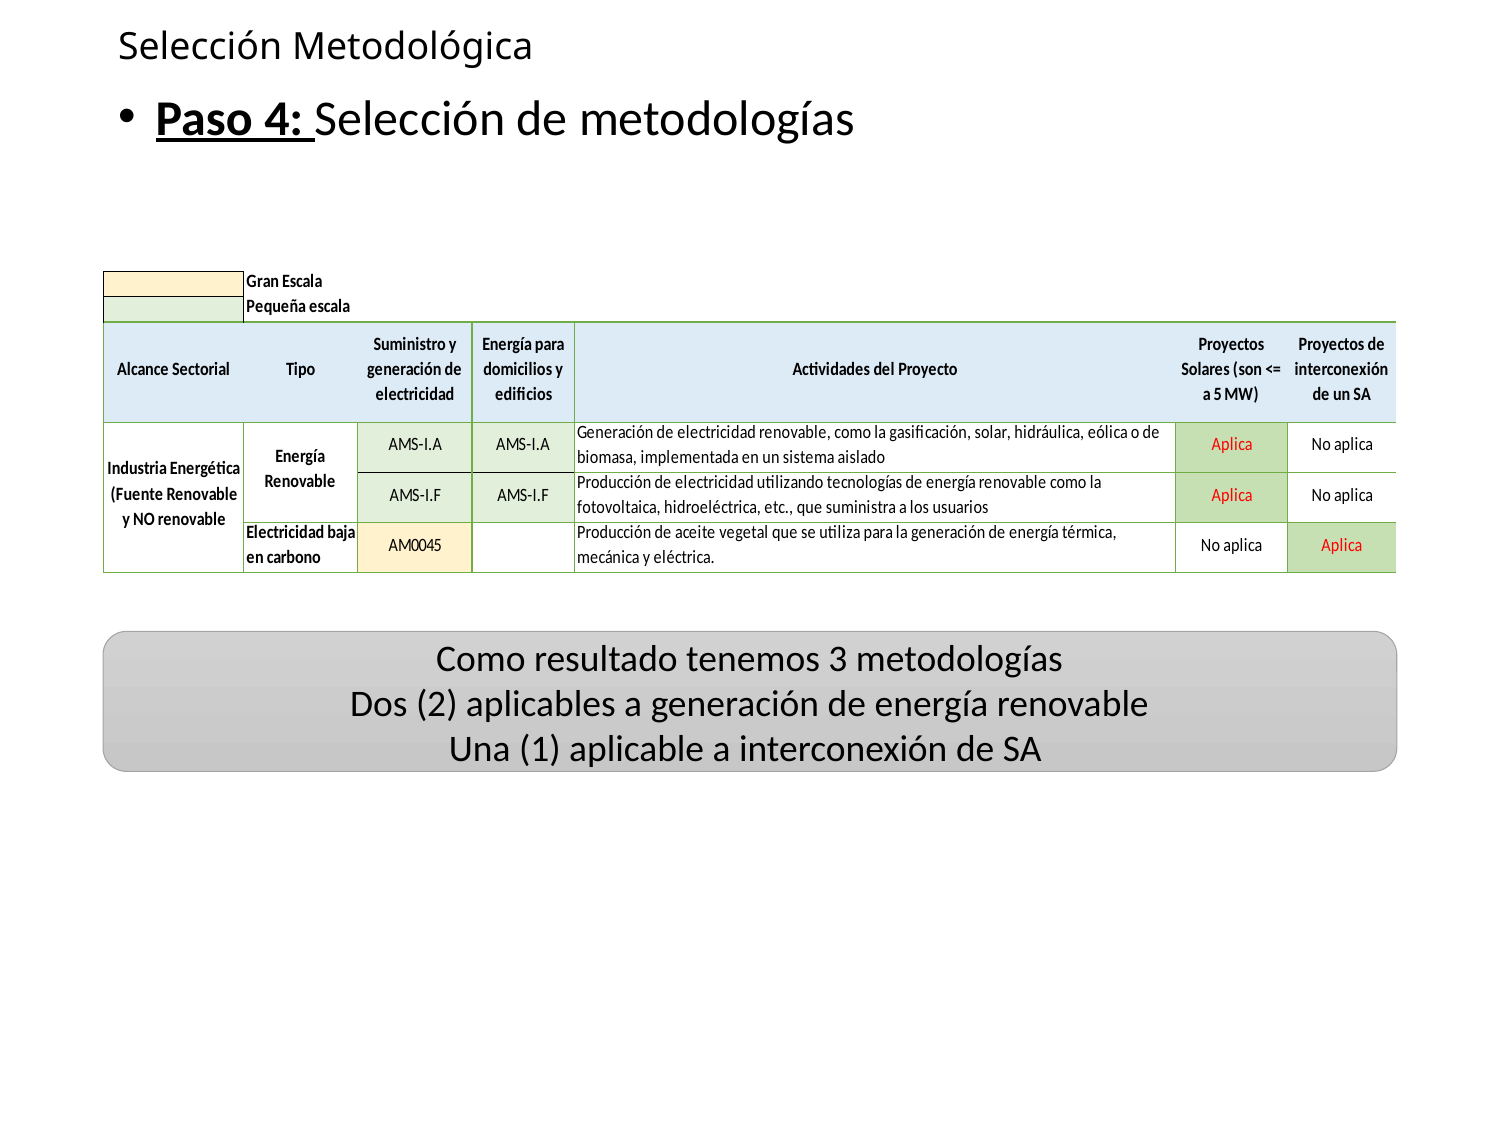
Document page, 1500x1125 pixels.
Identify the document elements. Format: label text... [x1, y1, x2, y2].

text_box Como resultado tenemos 3 metodologías Dos (2) aplicables a generación de energía renovable Una (1) aplicable a interconexión de SA [102, 630, 1398, 772]
picture [103, 270, 1397, 574]
list Paso 4: Selección de metodologías [103, 84, 1397, 176]
title Selección Metodológica [103, 19, 1397, 76]
